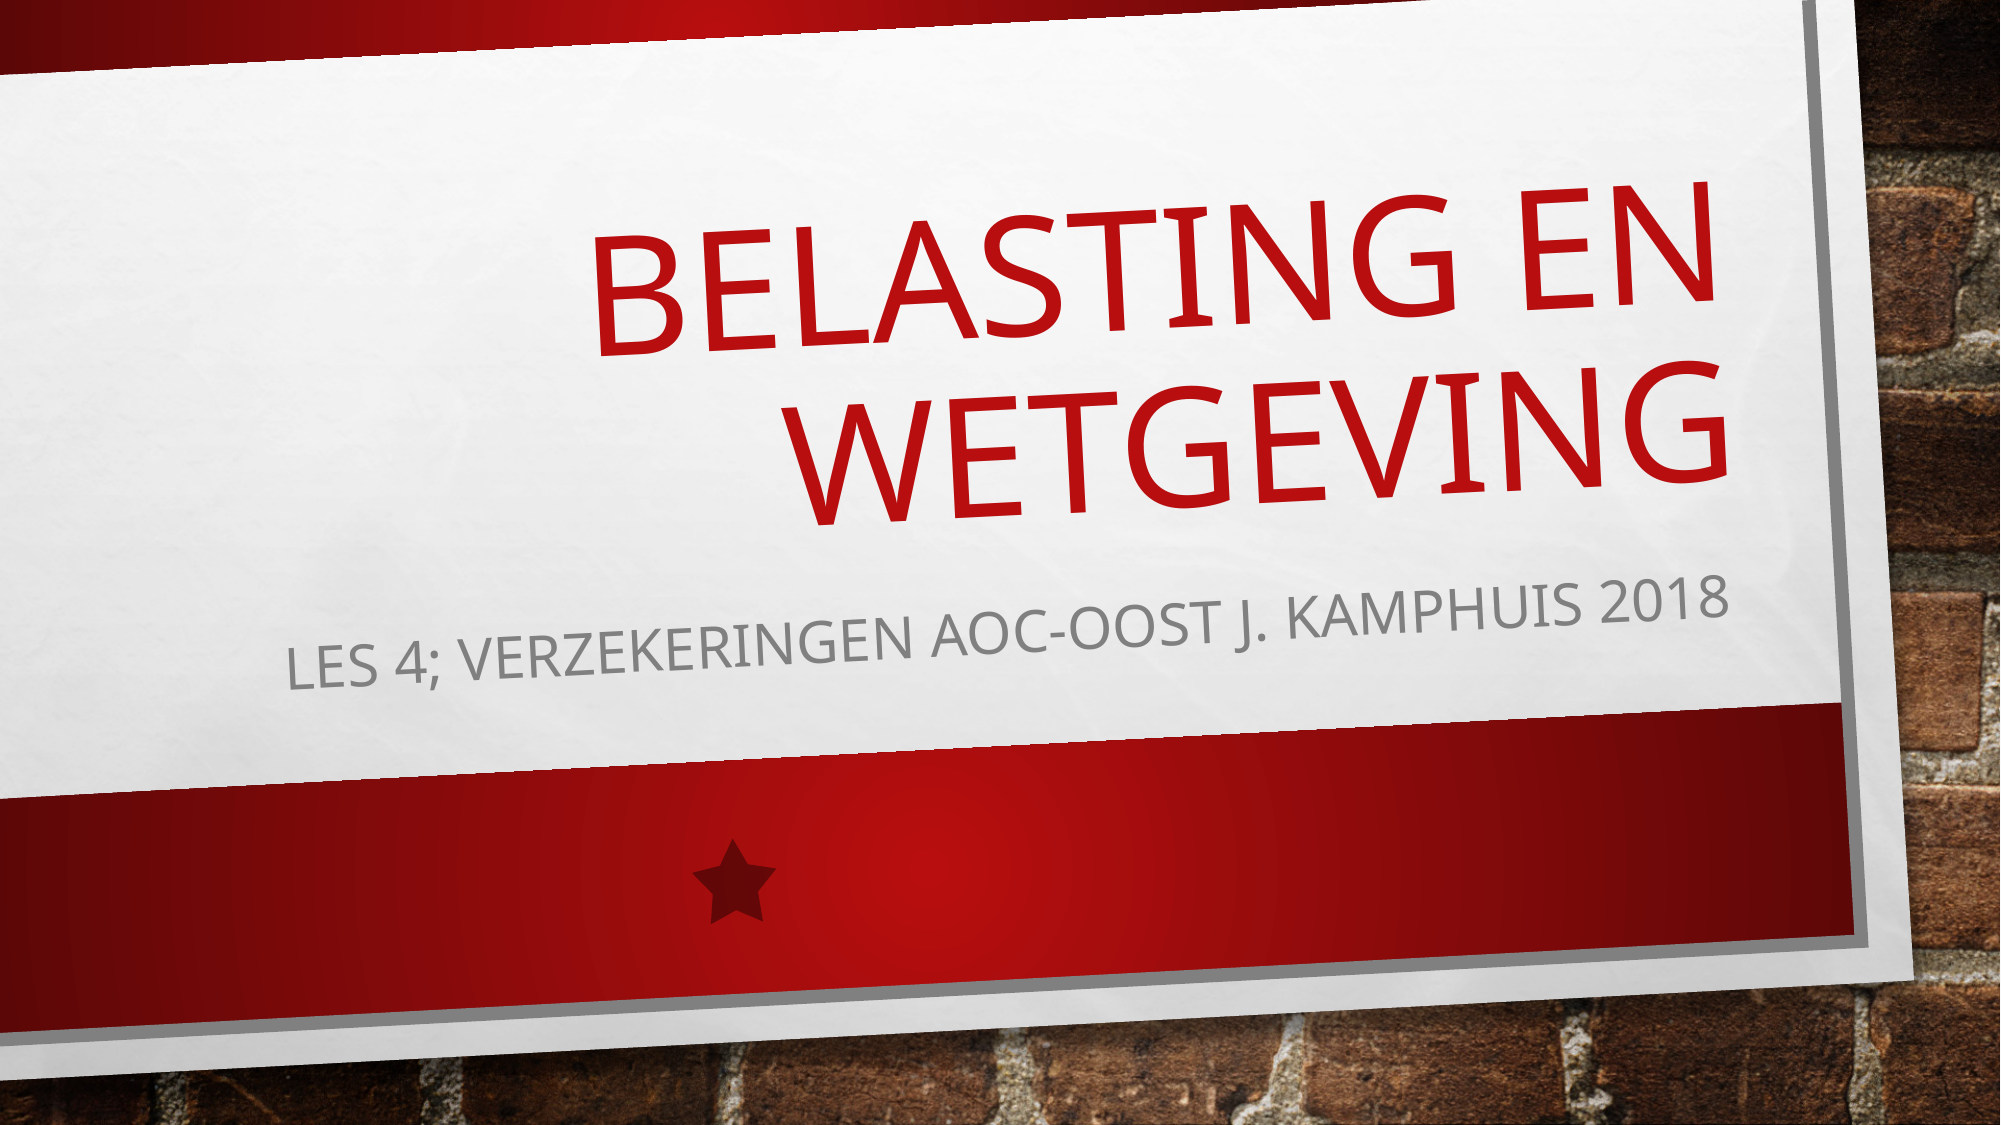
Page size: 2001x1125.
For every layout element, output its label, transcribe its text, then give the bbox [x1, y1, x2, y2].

picture [0, 0, 2000, 1125]
subtitle Les 4; Verzekeringen AOC-oost j. kamphuis 2018 [159, 533, 1763, 708]
title Belasting en wetgeving [135, 67, 1758, 605]
